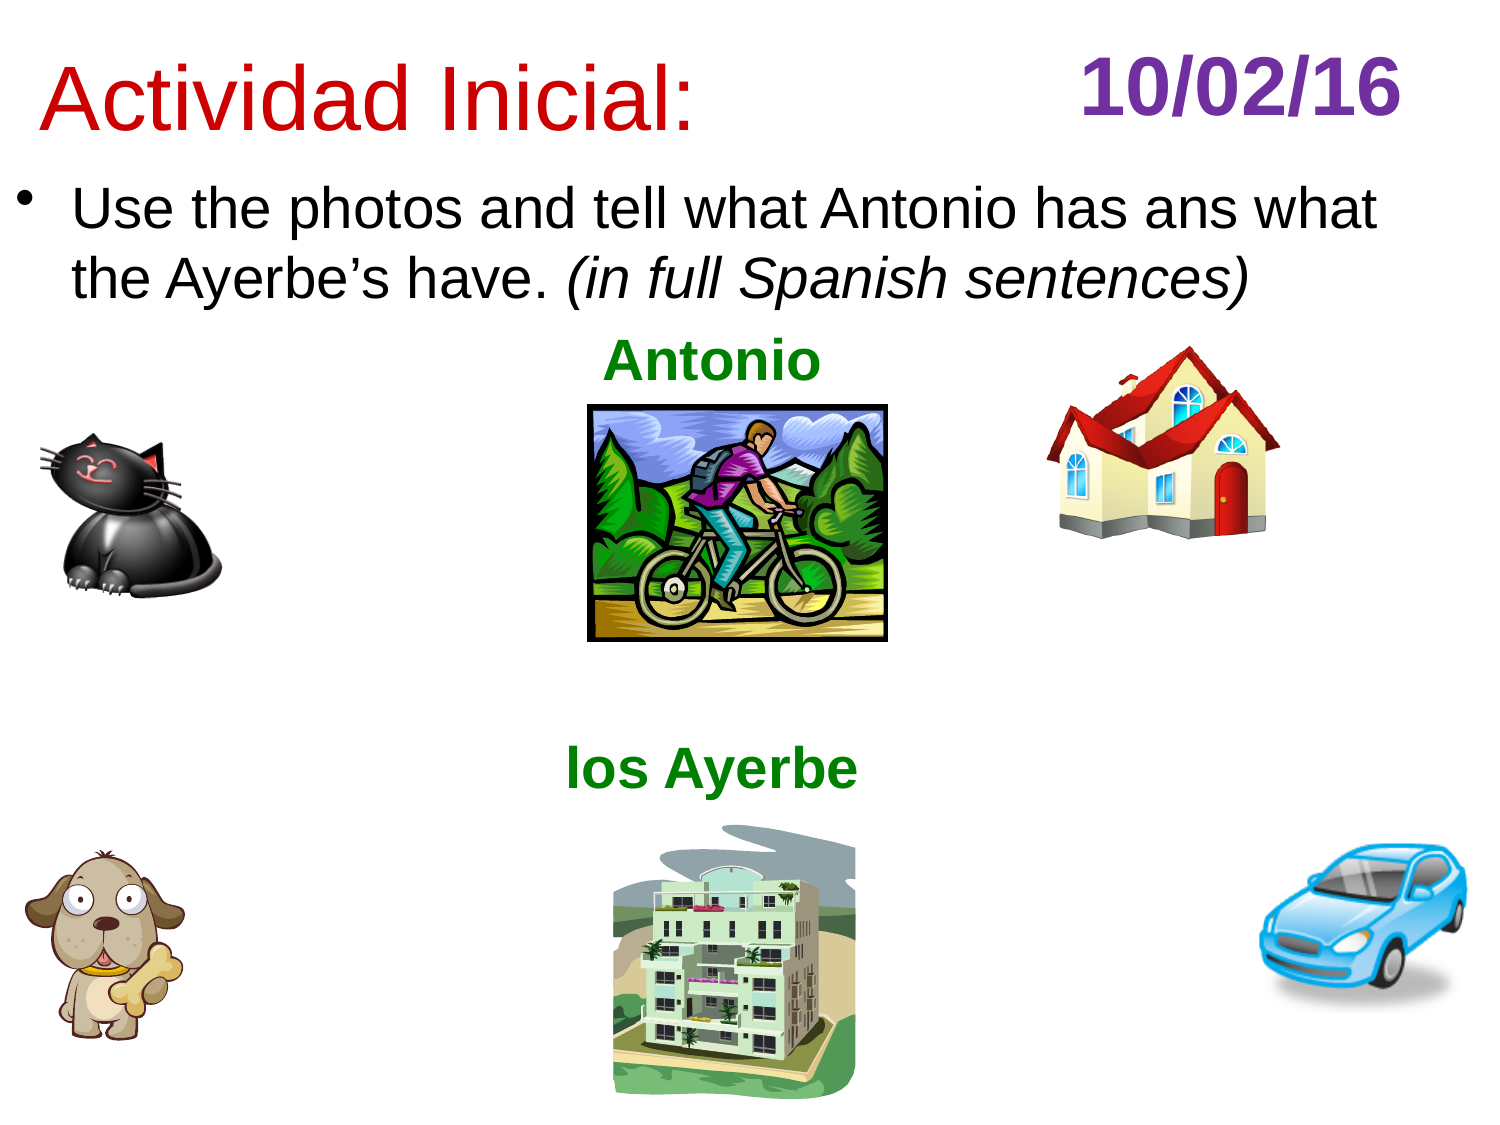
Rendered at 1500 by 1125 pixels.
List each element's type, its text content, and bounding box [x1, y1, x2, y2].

list Use the photos and tell what Antonio has ans what the Ayerbe’s have. (in full Spanish sentences) Antonio los Ayerbe [0, 162, 1425, 1100]
picture [1037, 312, 1288, 563]
title Actividad Inicial: [24, 0, 1375, 162]
picture [587, 399, 893, 647]
picture [24, 849, 186, 1041]
picture [1249, 787, 1476, 1013]
text_box 10/02/16 [1064, 24, 1419, 140]
picture [37, 424, 226, 613]
picture [612, 823, 857, 1101]
